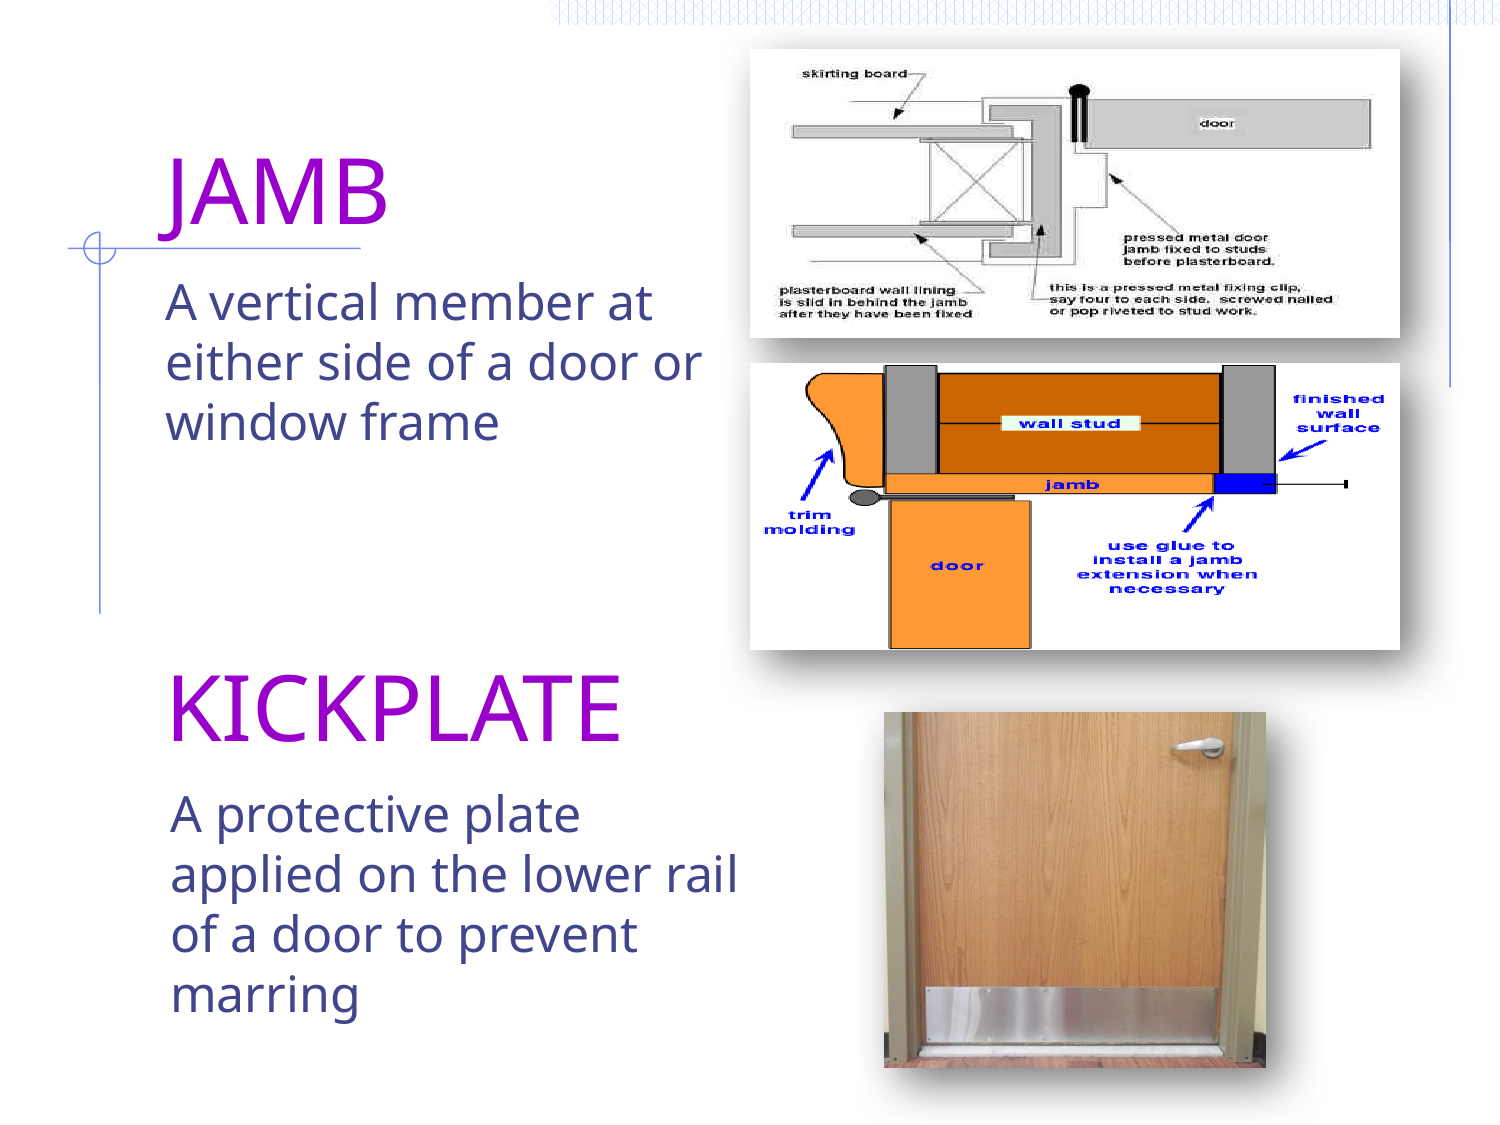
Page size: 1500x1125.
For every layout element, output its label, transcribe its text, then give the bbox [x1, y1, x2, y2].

picture [749, 49, 1401, 338]
list JAMB [150, 99, 732, 250]
picture [883, 712, 1266, 1068]
list A vertical member at either side of a door or window frame [150, 262, 737, 512]
list KICKPLATE [150, 512, 825, 768]
list A protective plate applied on the lower rail of a door to prevent marring [155, 774, 781, 1088]
picture [749, 363, 1401, 651]
